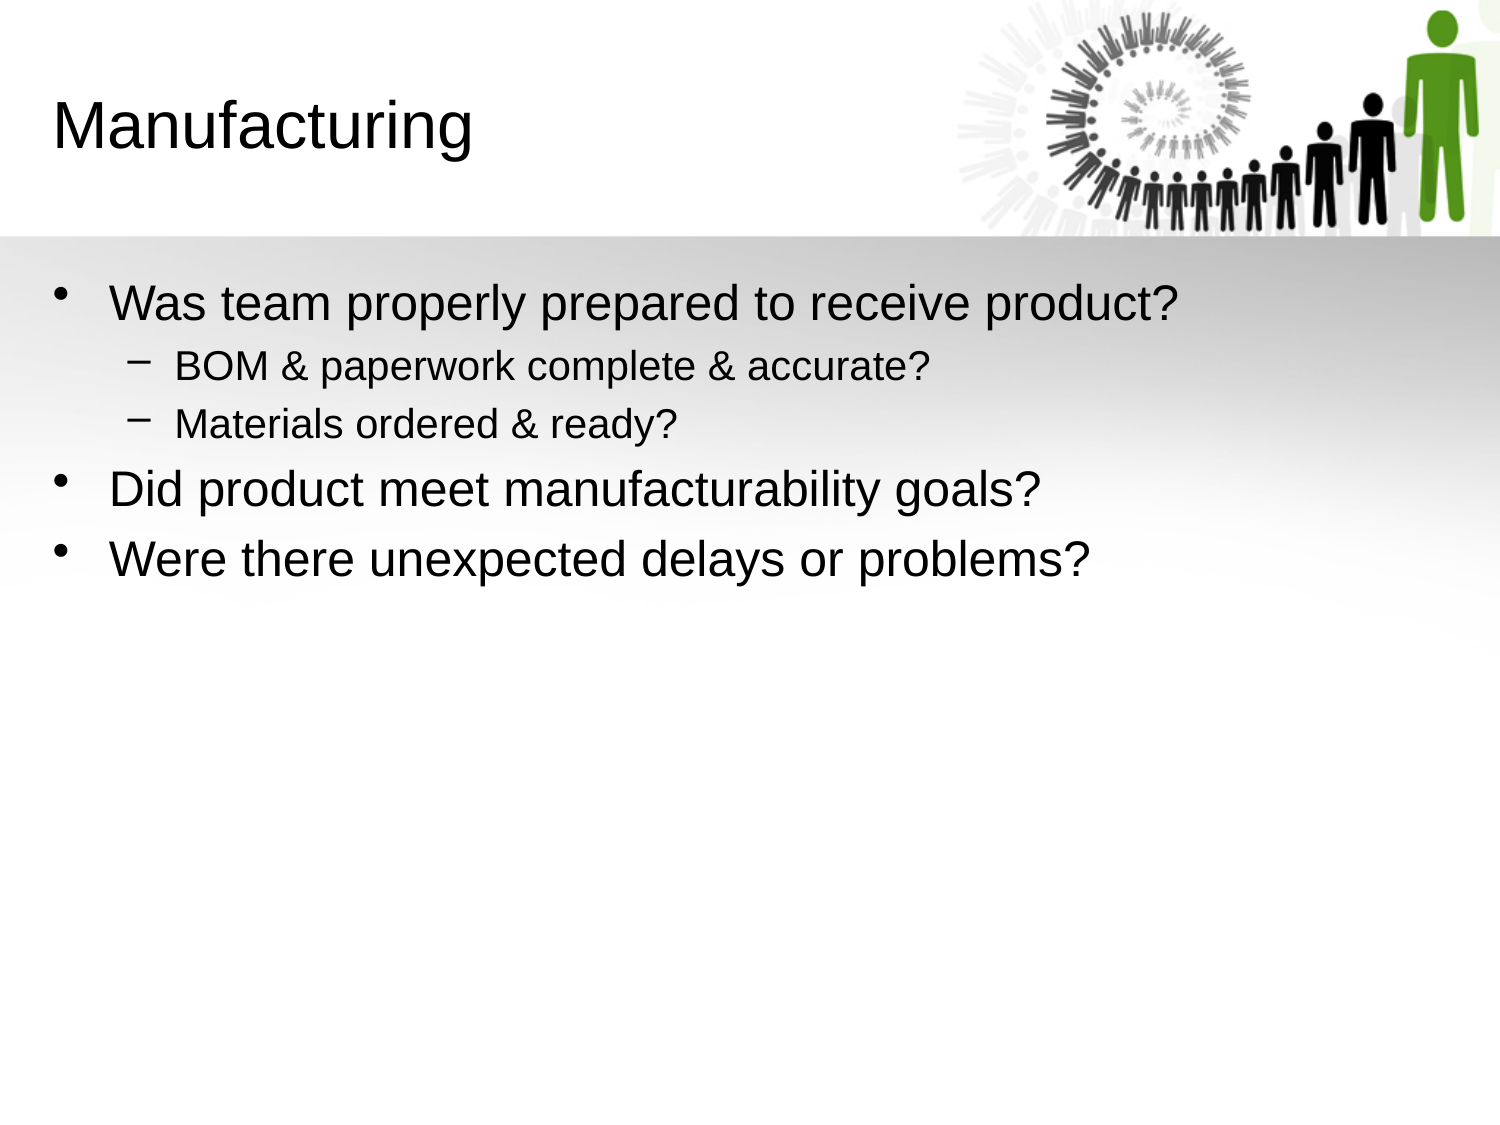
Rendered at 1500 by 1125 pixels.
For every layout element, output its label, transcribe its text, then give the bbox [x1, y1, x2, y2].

picture [0, 0, 1500, 1125]
title Manufacturing [37, 21, 1025, 222]
list Was team properly prepared to receive product? BOM & paperwork complete & accurate? Materials ordered & ready? Did product meet manufacturability goals? Were there unexpected delays or problems? [37, 262, 1463, 988]
